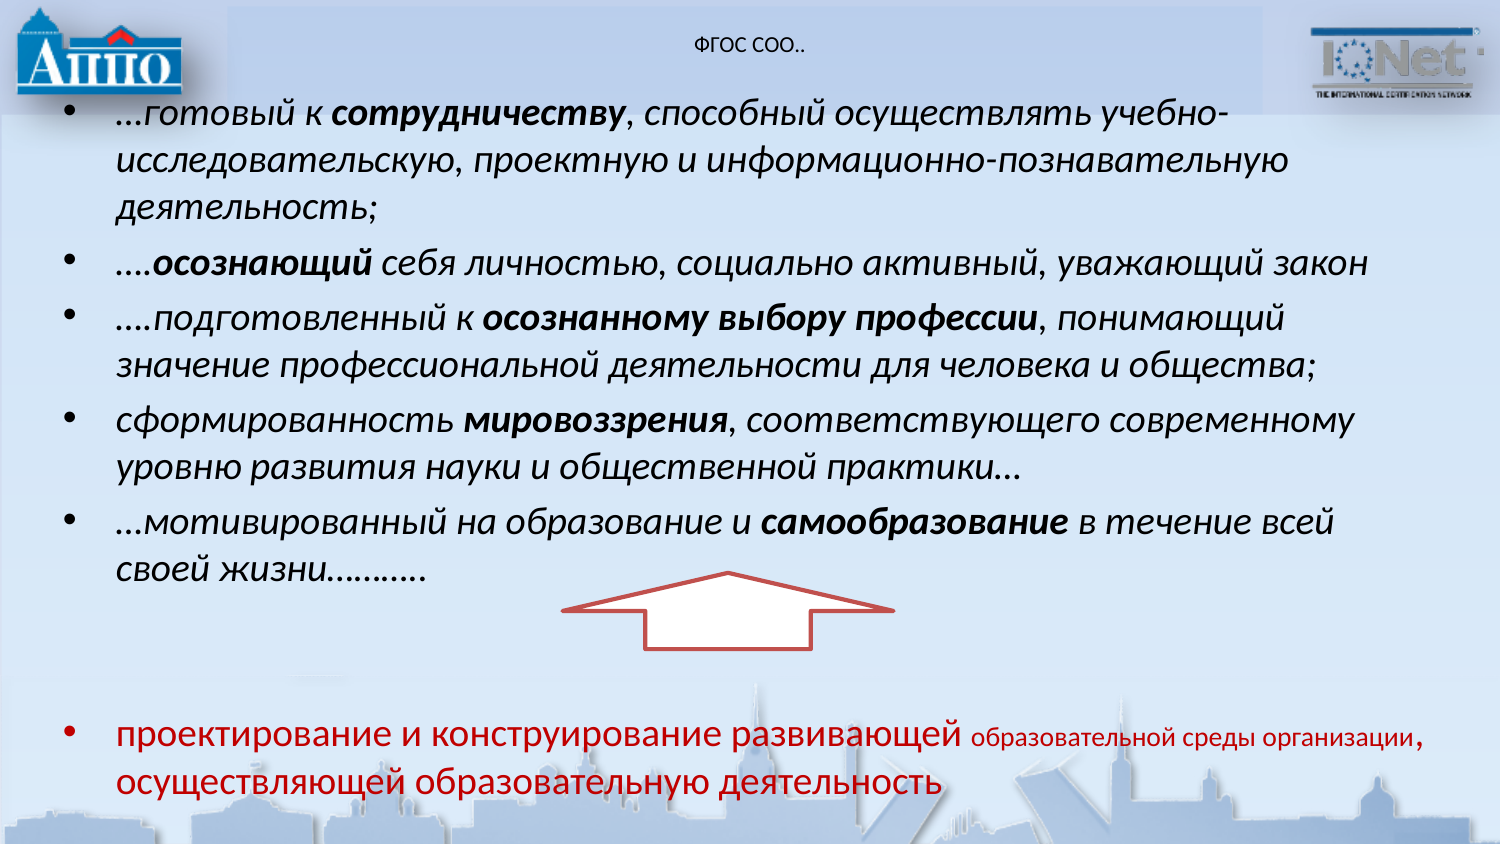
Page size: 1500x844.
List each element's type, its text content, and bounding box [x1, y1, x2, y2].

picture [1305, 25, 1484, 101]
picture [10, 2, 188, 101]
list …готовый к сотрудничеству, способный осуществлять учебно-исследовательскую, проектную и информационно-познавательную деятельность; ….осознающий себя личностью, социально активный, уважающий закон ….подготовленный к осознанному выбору профессии, понимающий значение профессиональной деятельности для человека и общества; сформированность мировоззрения, соответствующего современному уровню развития науки и общественной практики… …мотивированный на образование и самообразование в течение всей своей жизни……….. проектирование и конструирование развивающей образовательной среды организации, осуществляющей образовательную деятельность [47, 78, 1444, 811]
title ФГОС СОО.. [103, 21, 1397, 65]
text_box [560, 570, 896, 652]
